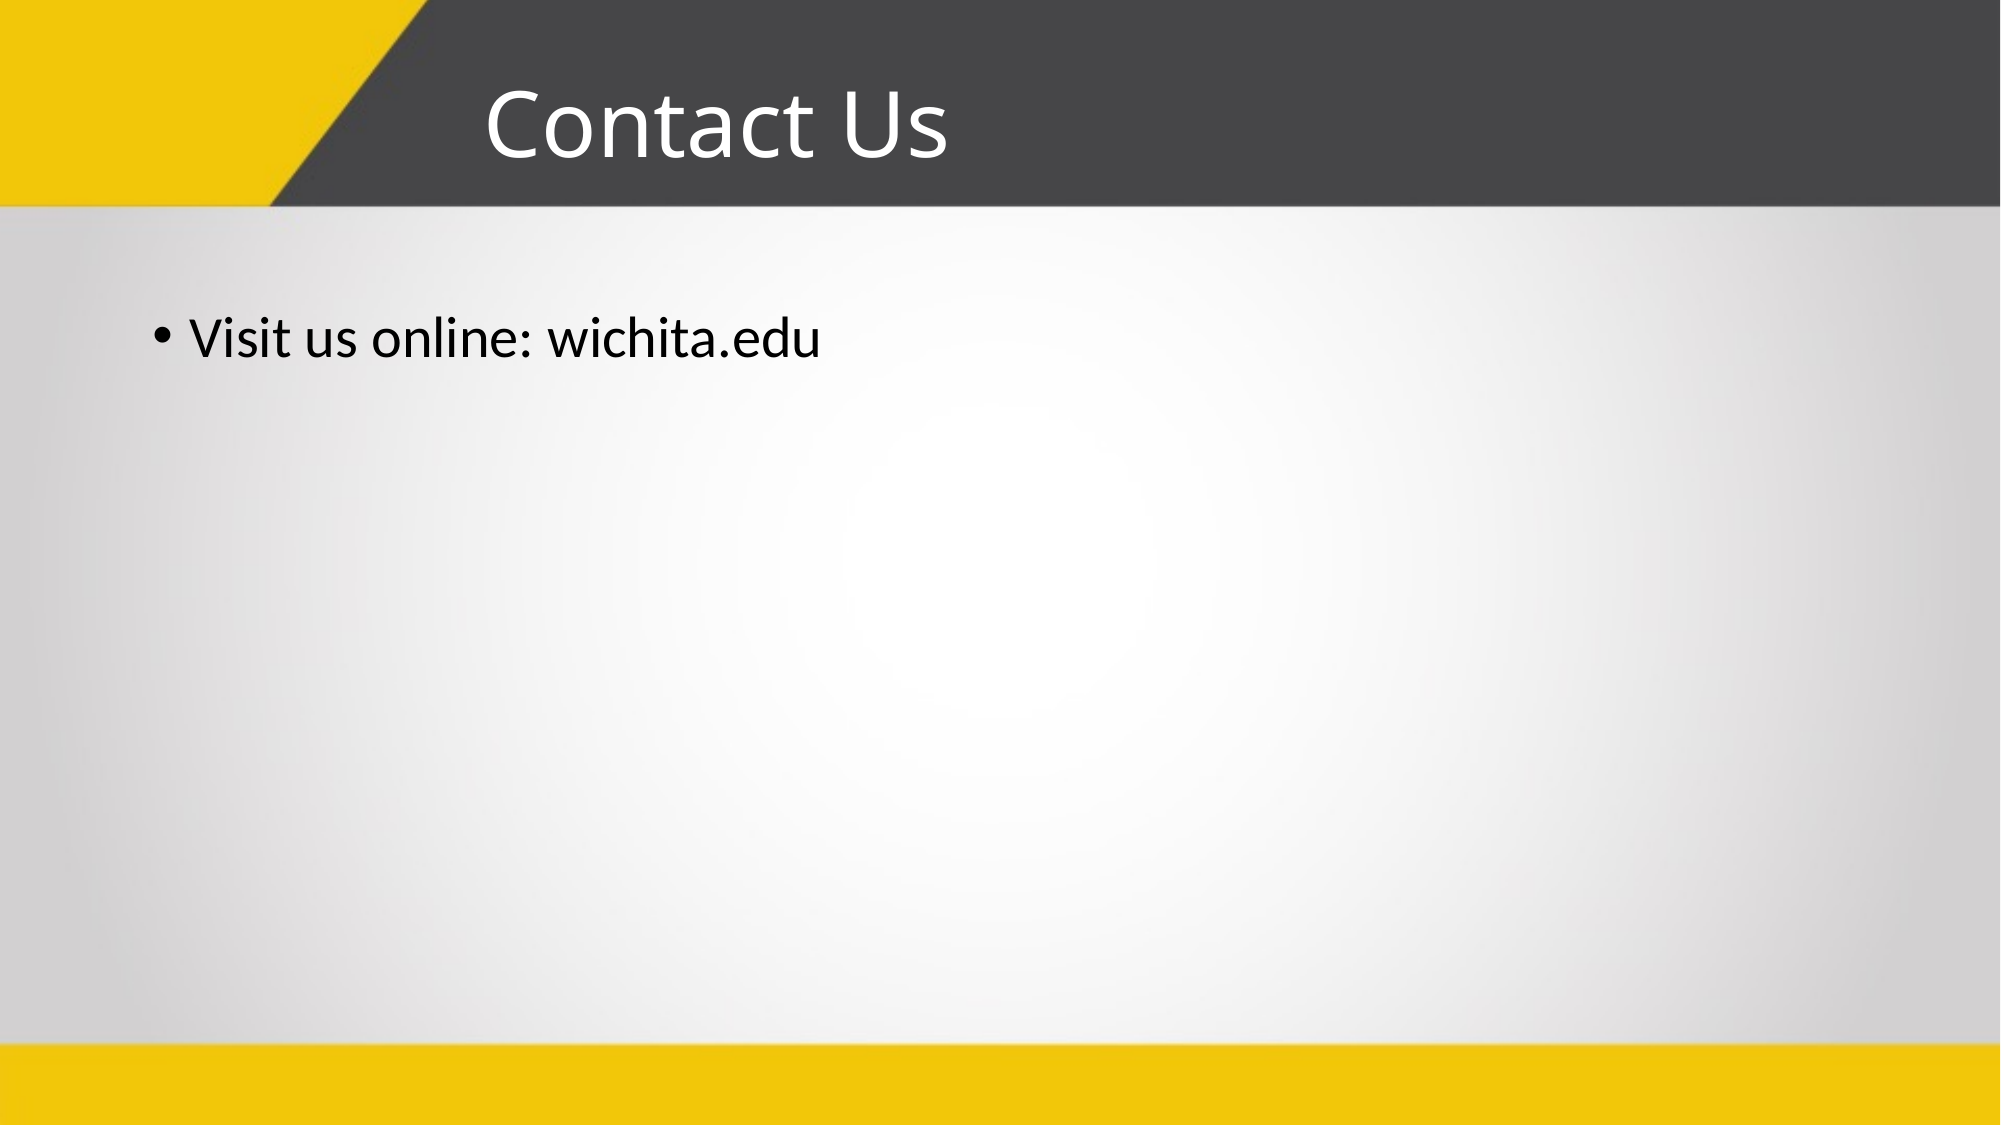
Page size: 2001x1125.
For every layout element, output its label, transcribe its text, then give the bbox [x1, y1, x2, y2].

title Contact Us [468, 49, 1864, 207]
list Visit us online: wichita.edu [137, 299, 1863, 1014]
